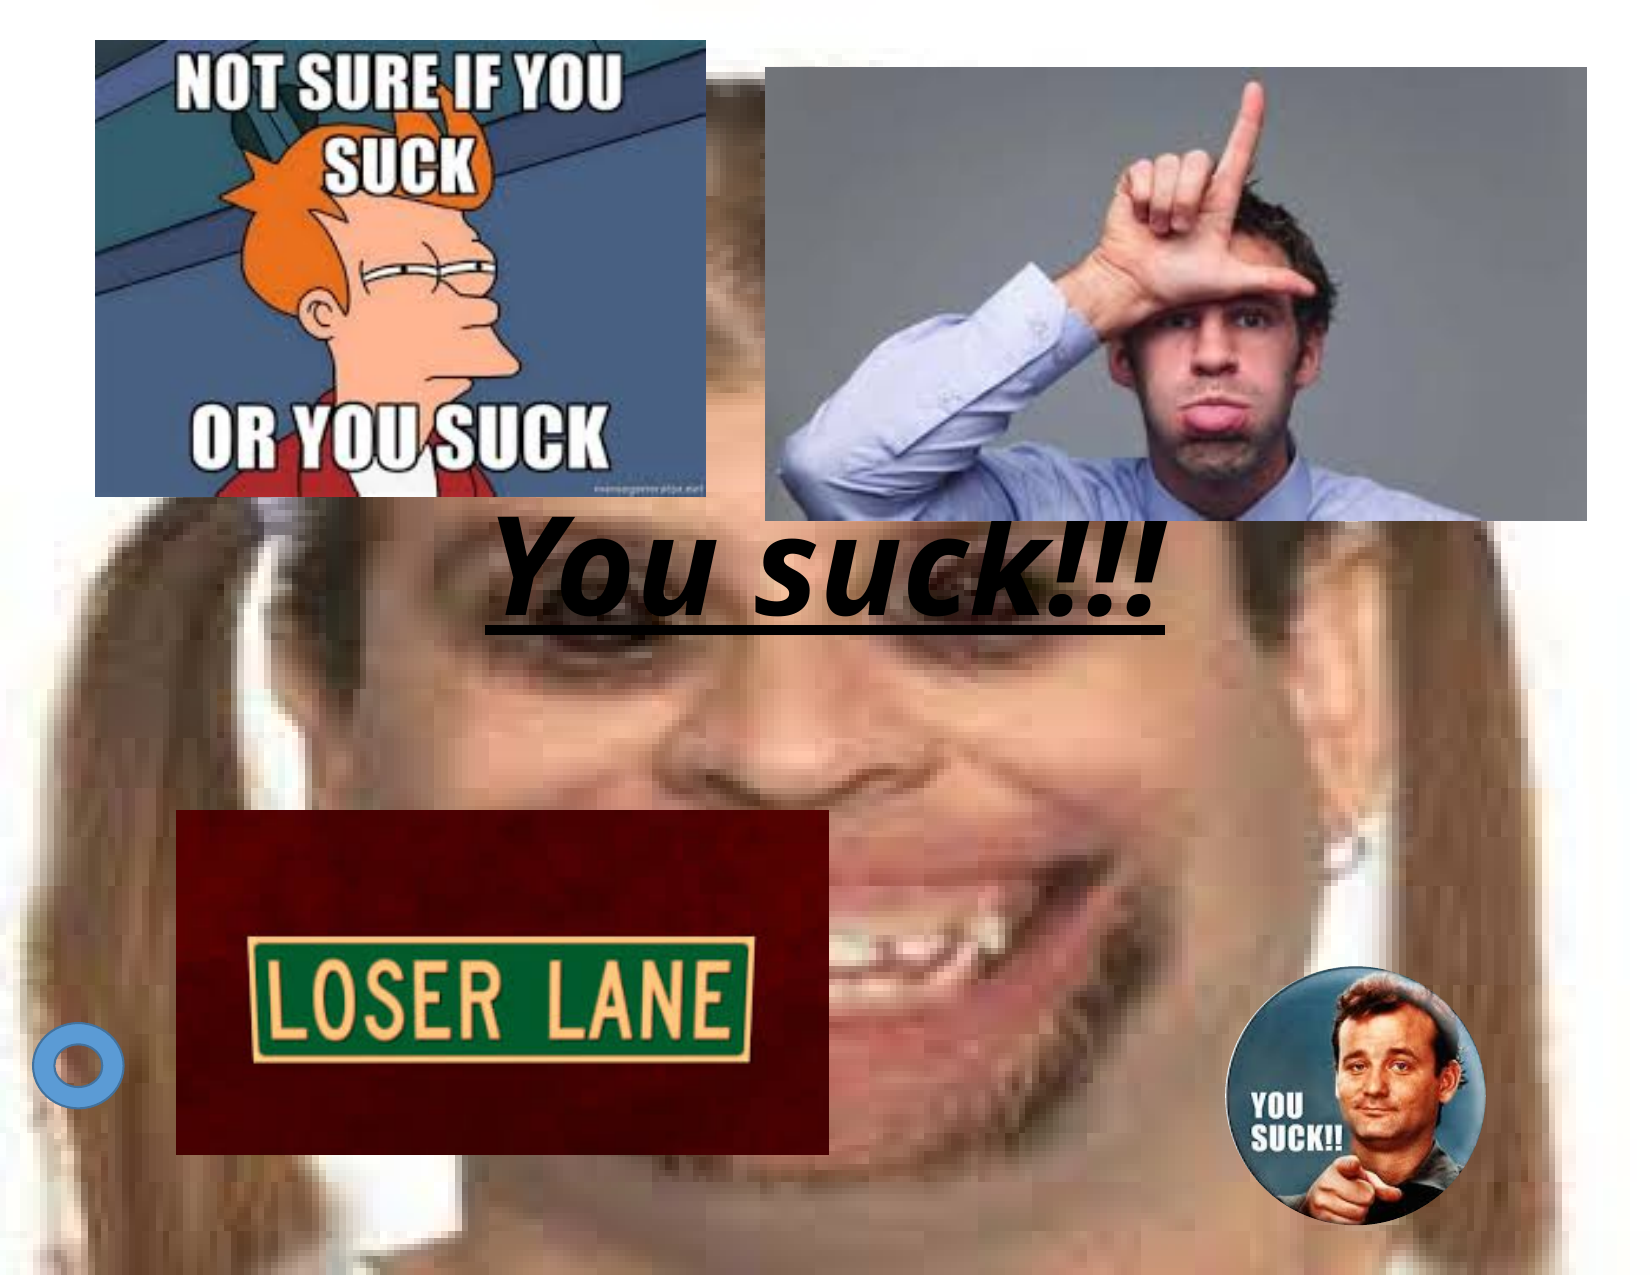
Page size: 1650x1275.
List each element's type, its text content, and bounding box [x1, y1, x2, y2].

picture [0, 0, 1650, 1275]
text_box [31, 1022, 125, 1110]
title You suck!!! [123, 208, 1527, 653]
